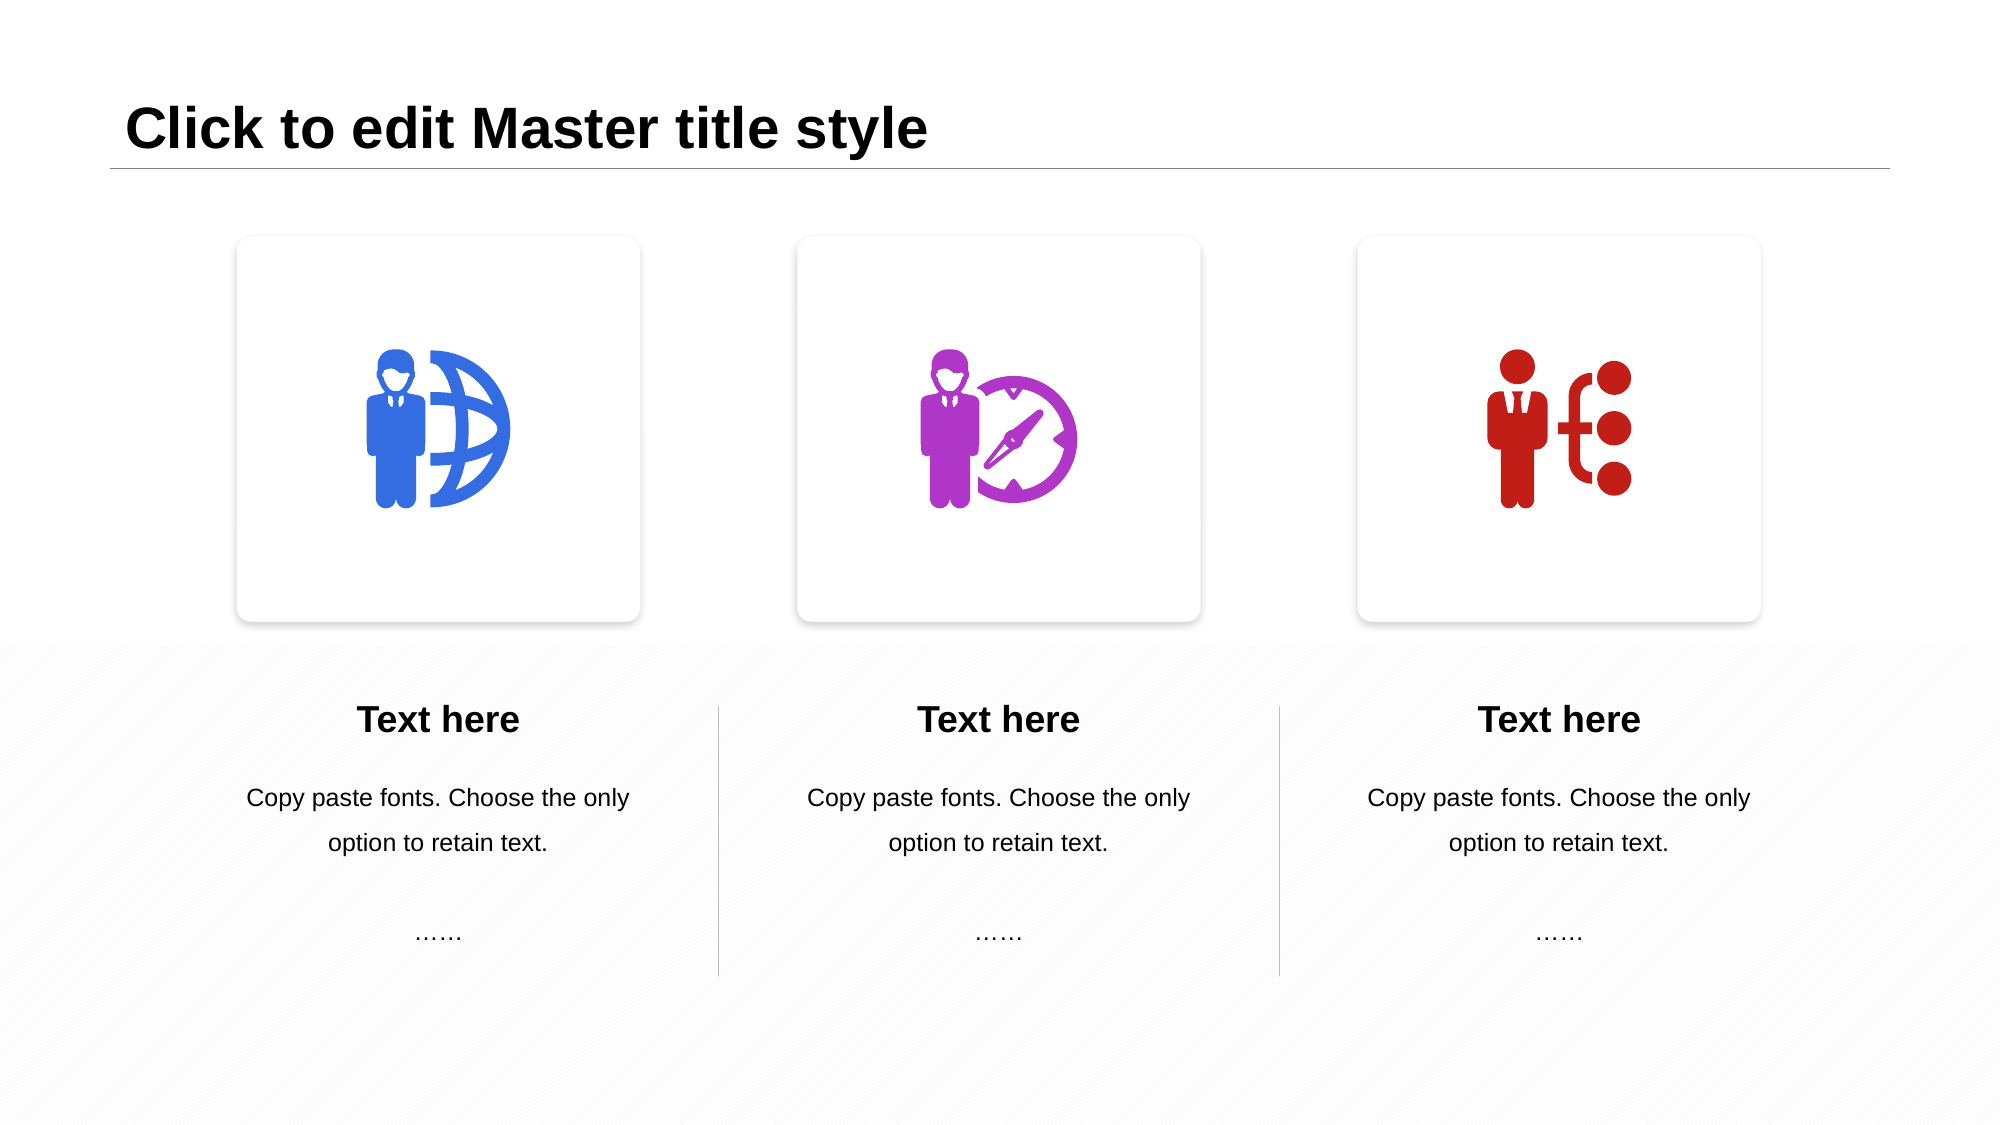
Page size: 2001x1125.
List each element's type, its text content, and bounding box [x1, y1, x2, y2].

title Click to edit Master title style [109, 0, 1890, 169]
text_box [0, 235, 2000, 1125]
